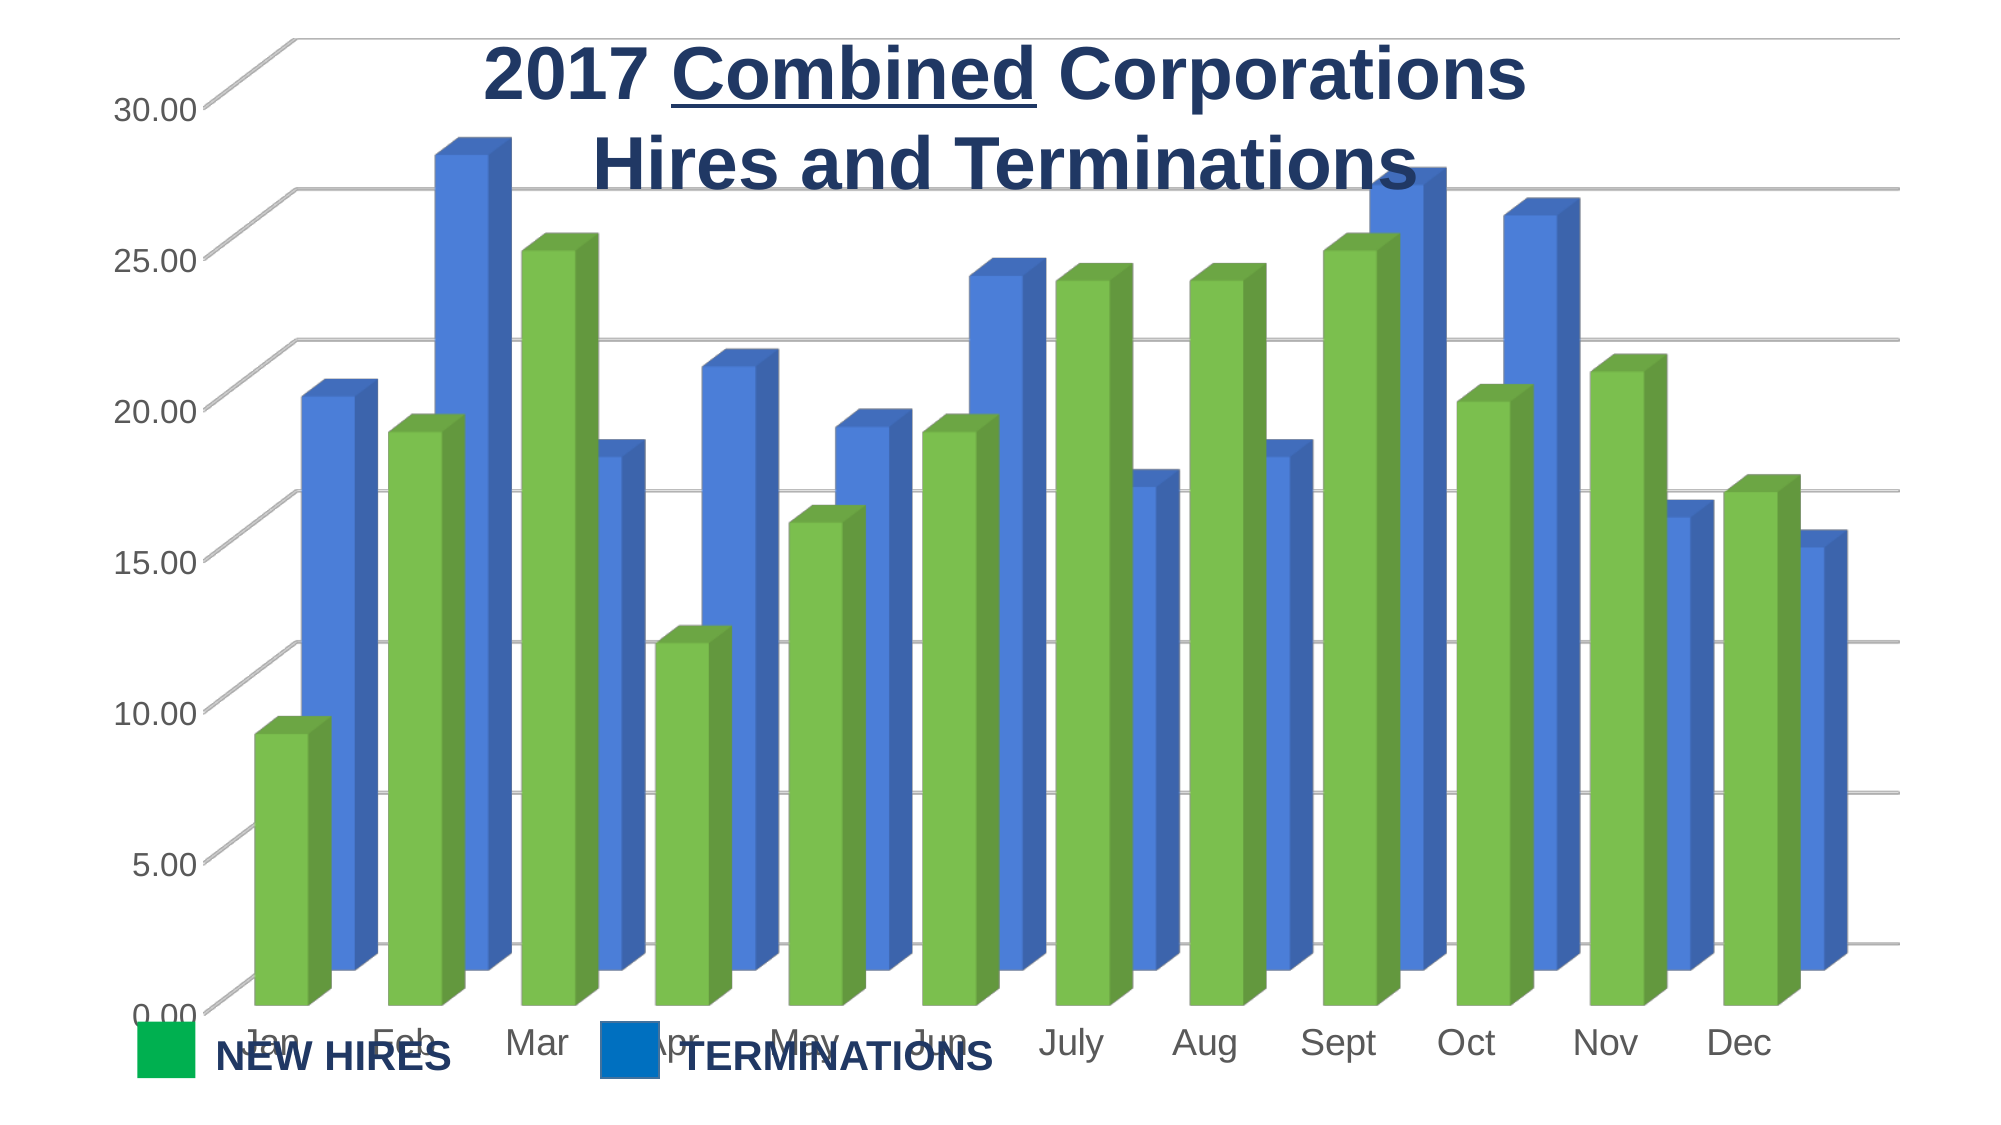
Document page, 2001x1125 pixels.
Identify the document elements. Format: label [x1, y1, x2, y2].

chart [67, 17, 1945, 1085]
